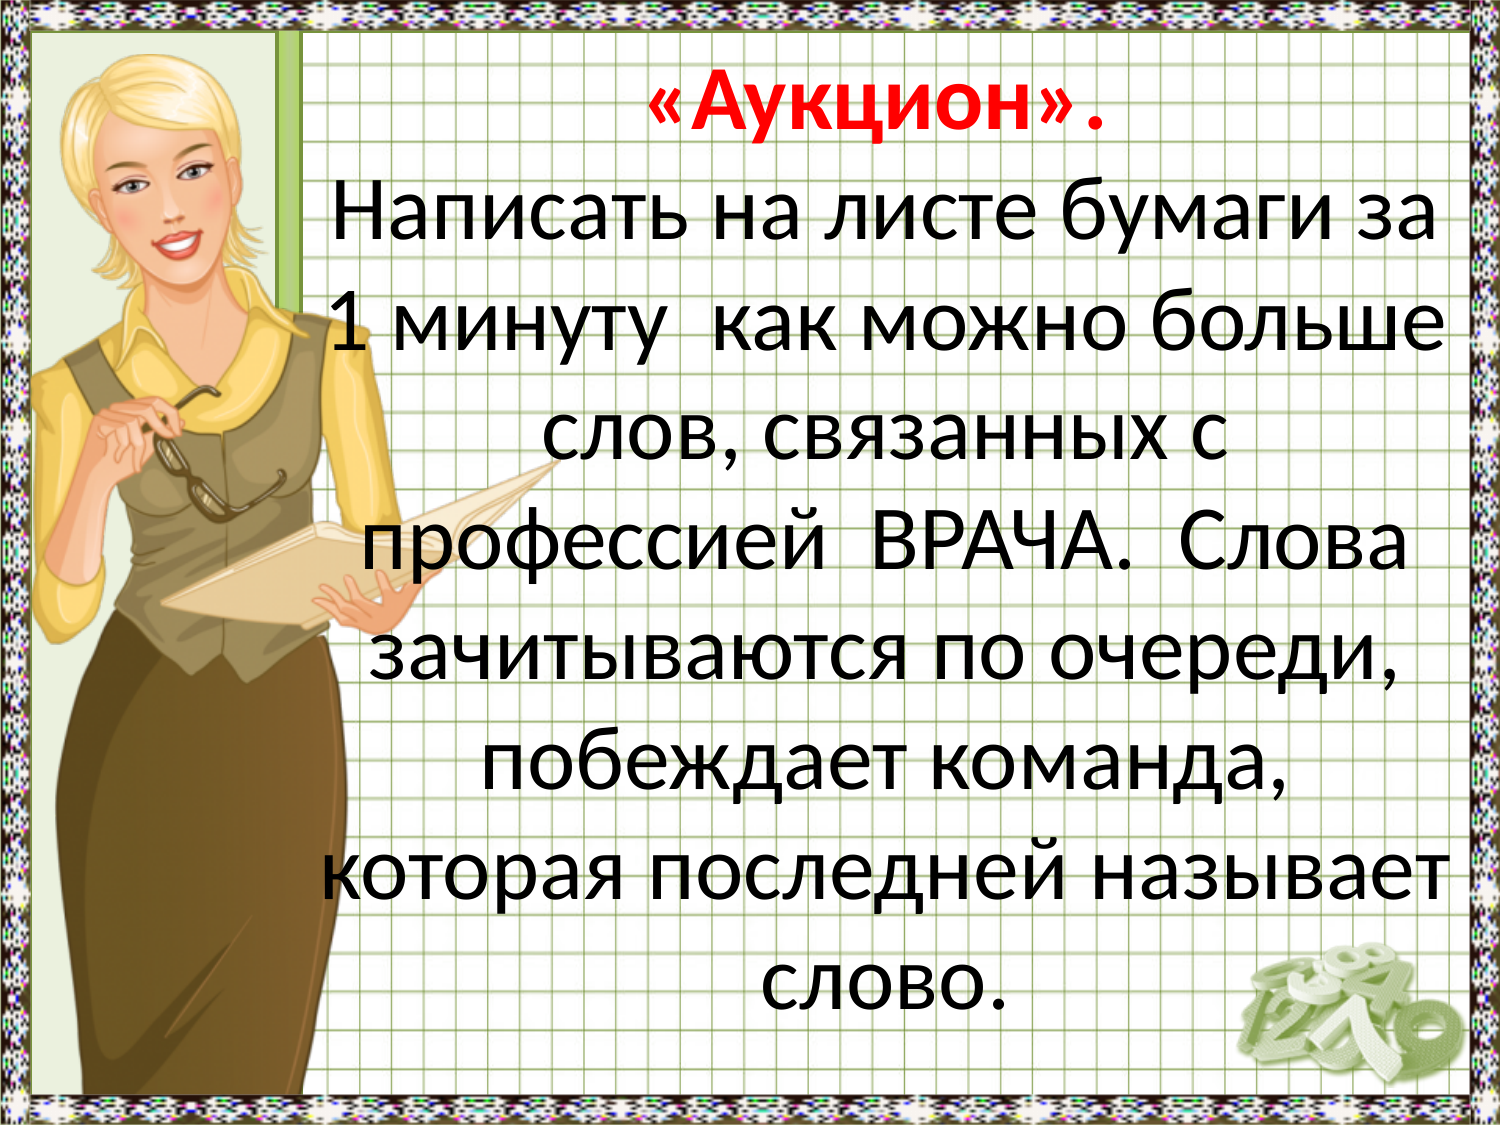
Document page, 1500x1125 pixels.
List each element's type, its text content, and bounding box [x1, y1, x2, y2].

title «Аукцион». Написать на листе бумаги за 1 минуту как можно больше слов, связанных с профессией ВРАЧА. Слова зачитываются по очереди, побеждает команда, которая последней называет слово. [301, 42, 1469, 1090]
picture [0, 0, 1500, 1125]
